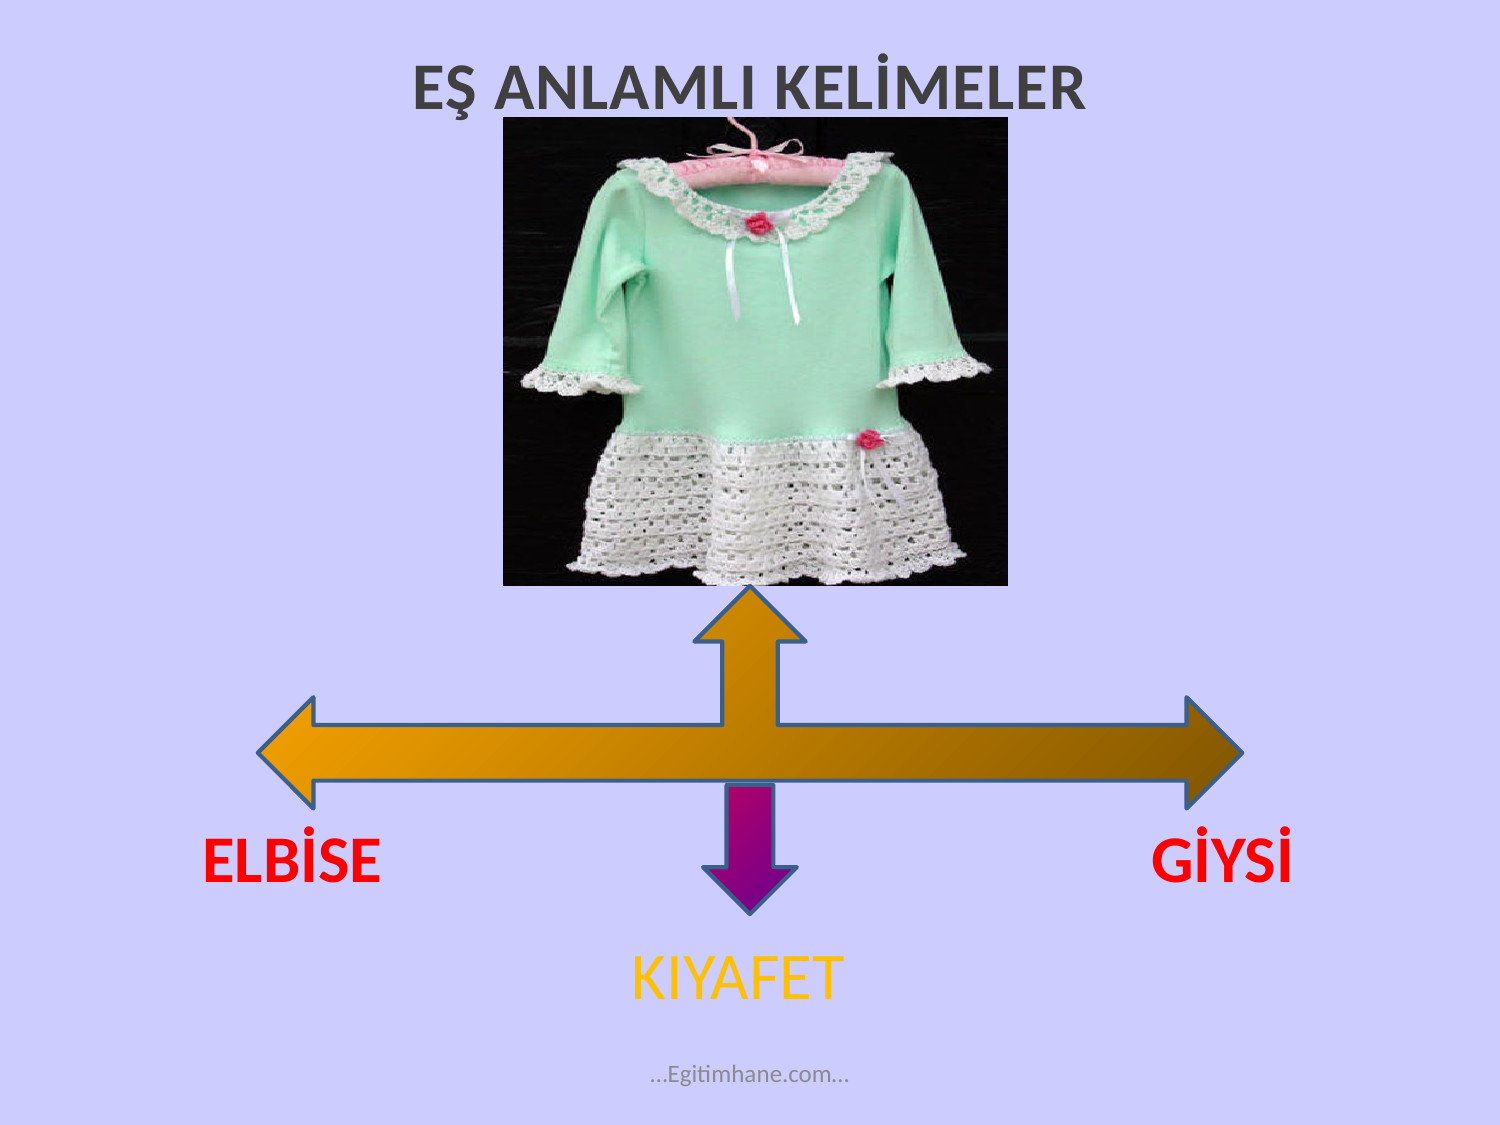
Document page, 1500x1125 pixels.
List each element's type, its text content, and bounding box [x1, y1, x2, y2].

text_box EŞ ANLAMLI KELİMELER [234, 35, 1266, 130]
footer …Egitimhane.com… [512, 1042, 988, 1103]
text_box [701, 783, 799, 917]
picture [503, 116, 1009, 587]
text_box [255, 599, 1245, 811]
text_box KIYAFET [597, 925, 879, 1021]
text_box ELBİSE [187, 808, 551, 904]
text_box GİYSİ [996, 808, 1360, 904]
